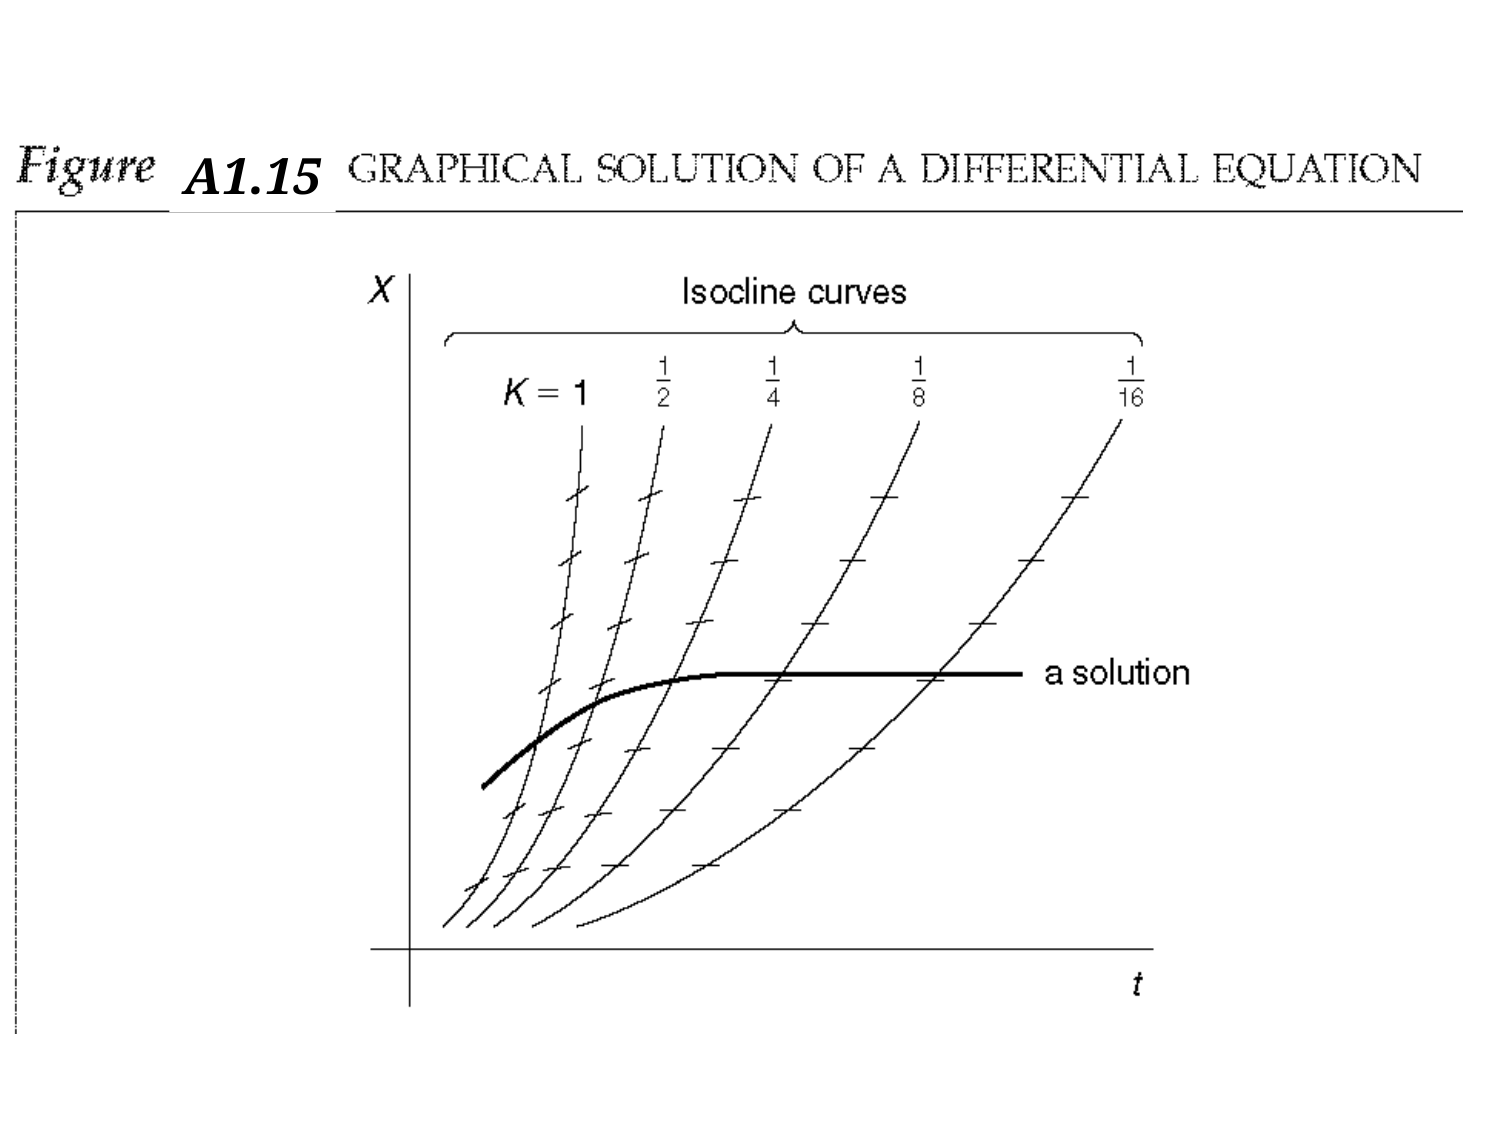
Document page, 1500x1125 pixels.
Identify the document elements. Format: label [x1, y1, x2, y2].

picture [0, 124, 1463, 1034]
